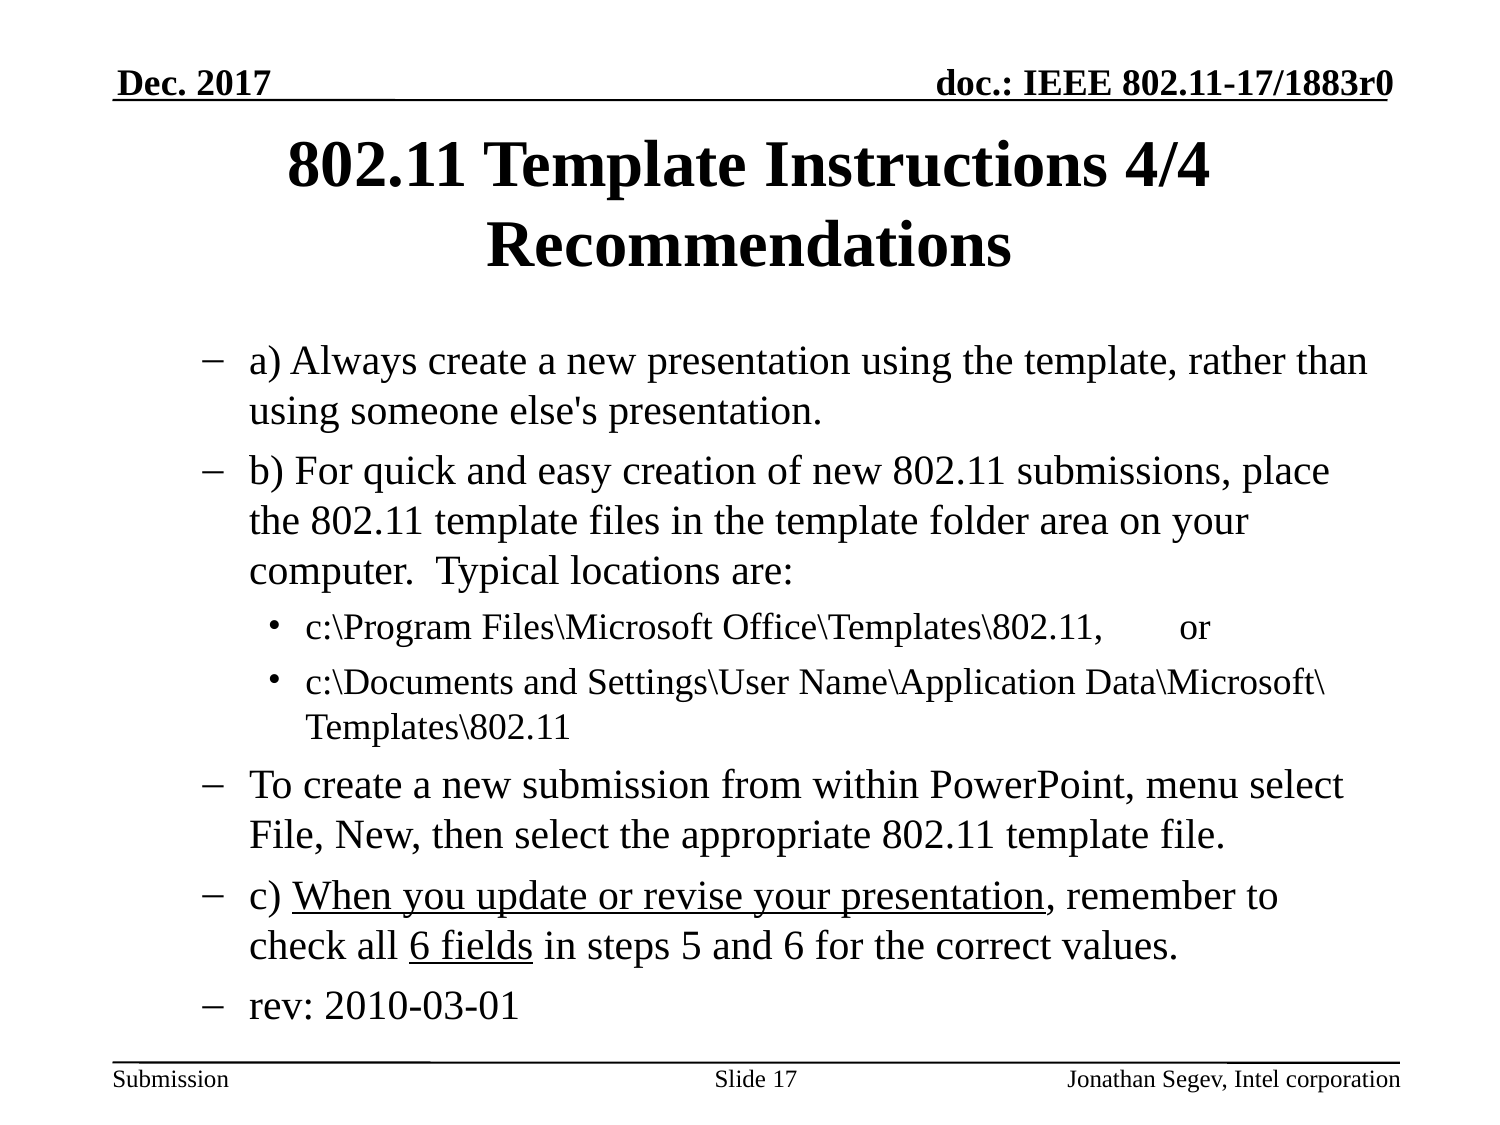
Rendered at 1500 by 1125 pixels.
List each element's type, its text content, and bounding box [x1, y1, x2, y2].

title 802.11 Template Instructions 4/4 Recommendations [112, 112, 1388, 288]
footer Jonathan Segev, Intel corporation [995, 1061, 1402, 1093]
list a) Always create a new presentation using the template, rather than using someone else's presentation. b) For quick and easy creation of new 802.11 submissions, place the 802.11 template files in the template folder area on your computer. Typical locations are: c:\Program Files\Microsoft Office\Templates\802.11, or c:\Documents and Settings\User Name\Application Data\Microsoft\Templates\802.11 To create a new submission from within PowerPoint, menu select File, New, then select the appropriate 802.11 template file. c) When you update or revise your presentation, remember to check all 6 fields in steps 5 and 6 for the correct values. rev: 2010-03-01 [112, 324, 1388, 1036]
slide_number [116, 58, 507, 104]
slide_number Slide 17 [712, 1061, 800, 1123]
